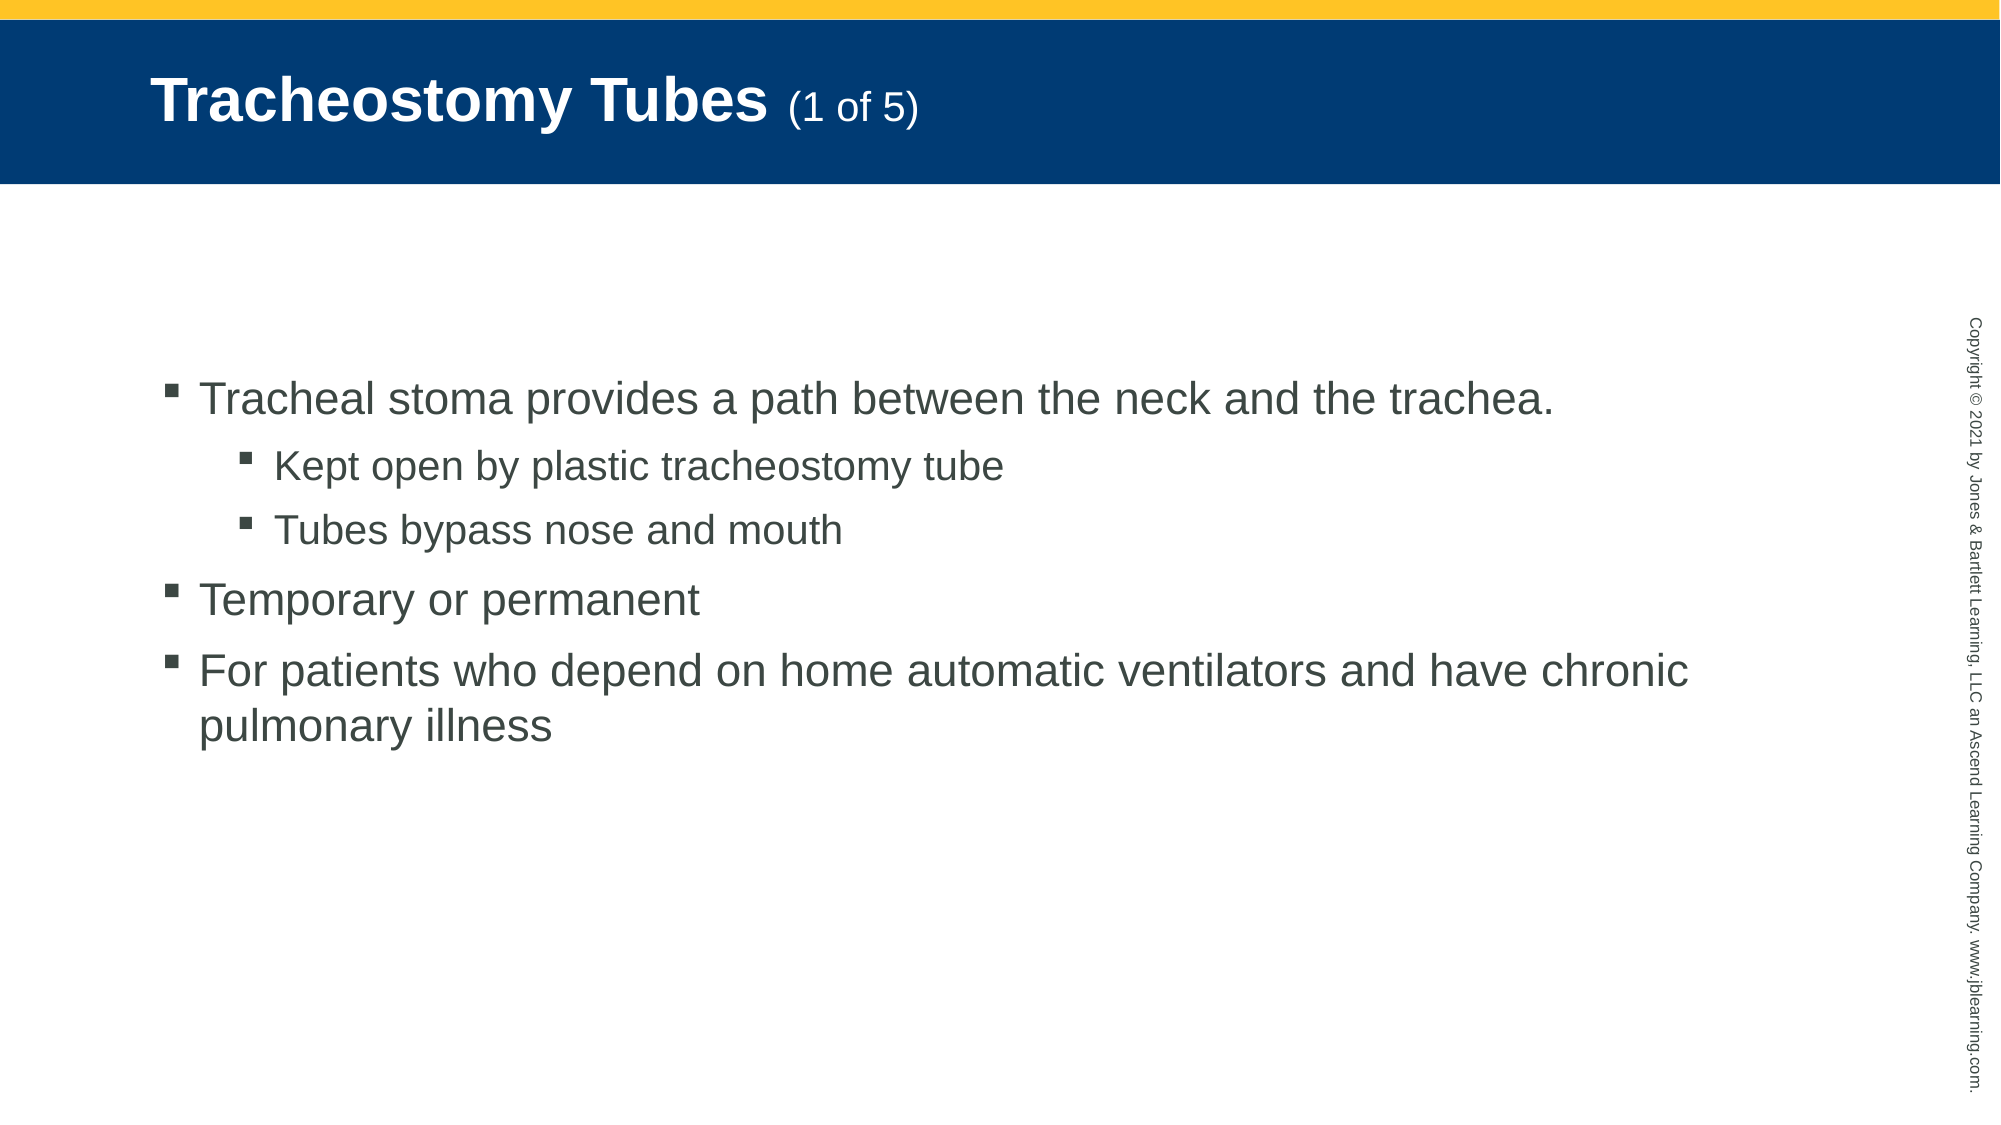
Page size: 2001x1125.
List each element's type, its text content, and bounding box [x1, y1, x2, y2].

list Tracheal stoma provides a path between the neck and the trachea. Kept open by plastic tracheostomy tube Tubes bypass nose and mouth Temporary or permanent For patients who depend on home automatic ventilators and have chronic pulmonary illness [146, 361, 1859, 1016]
title Tracheostomy Tubes (1 of 5) [0, 19, 2000, 185]
